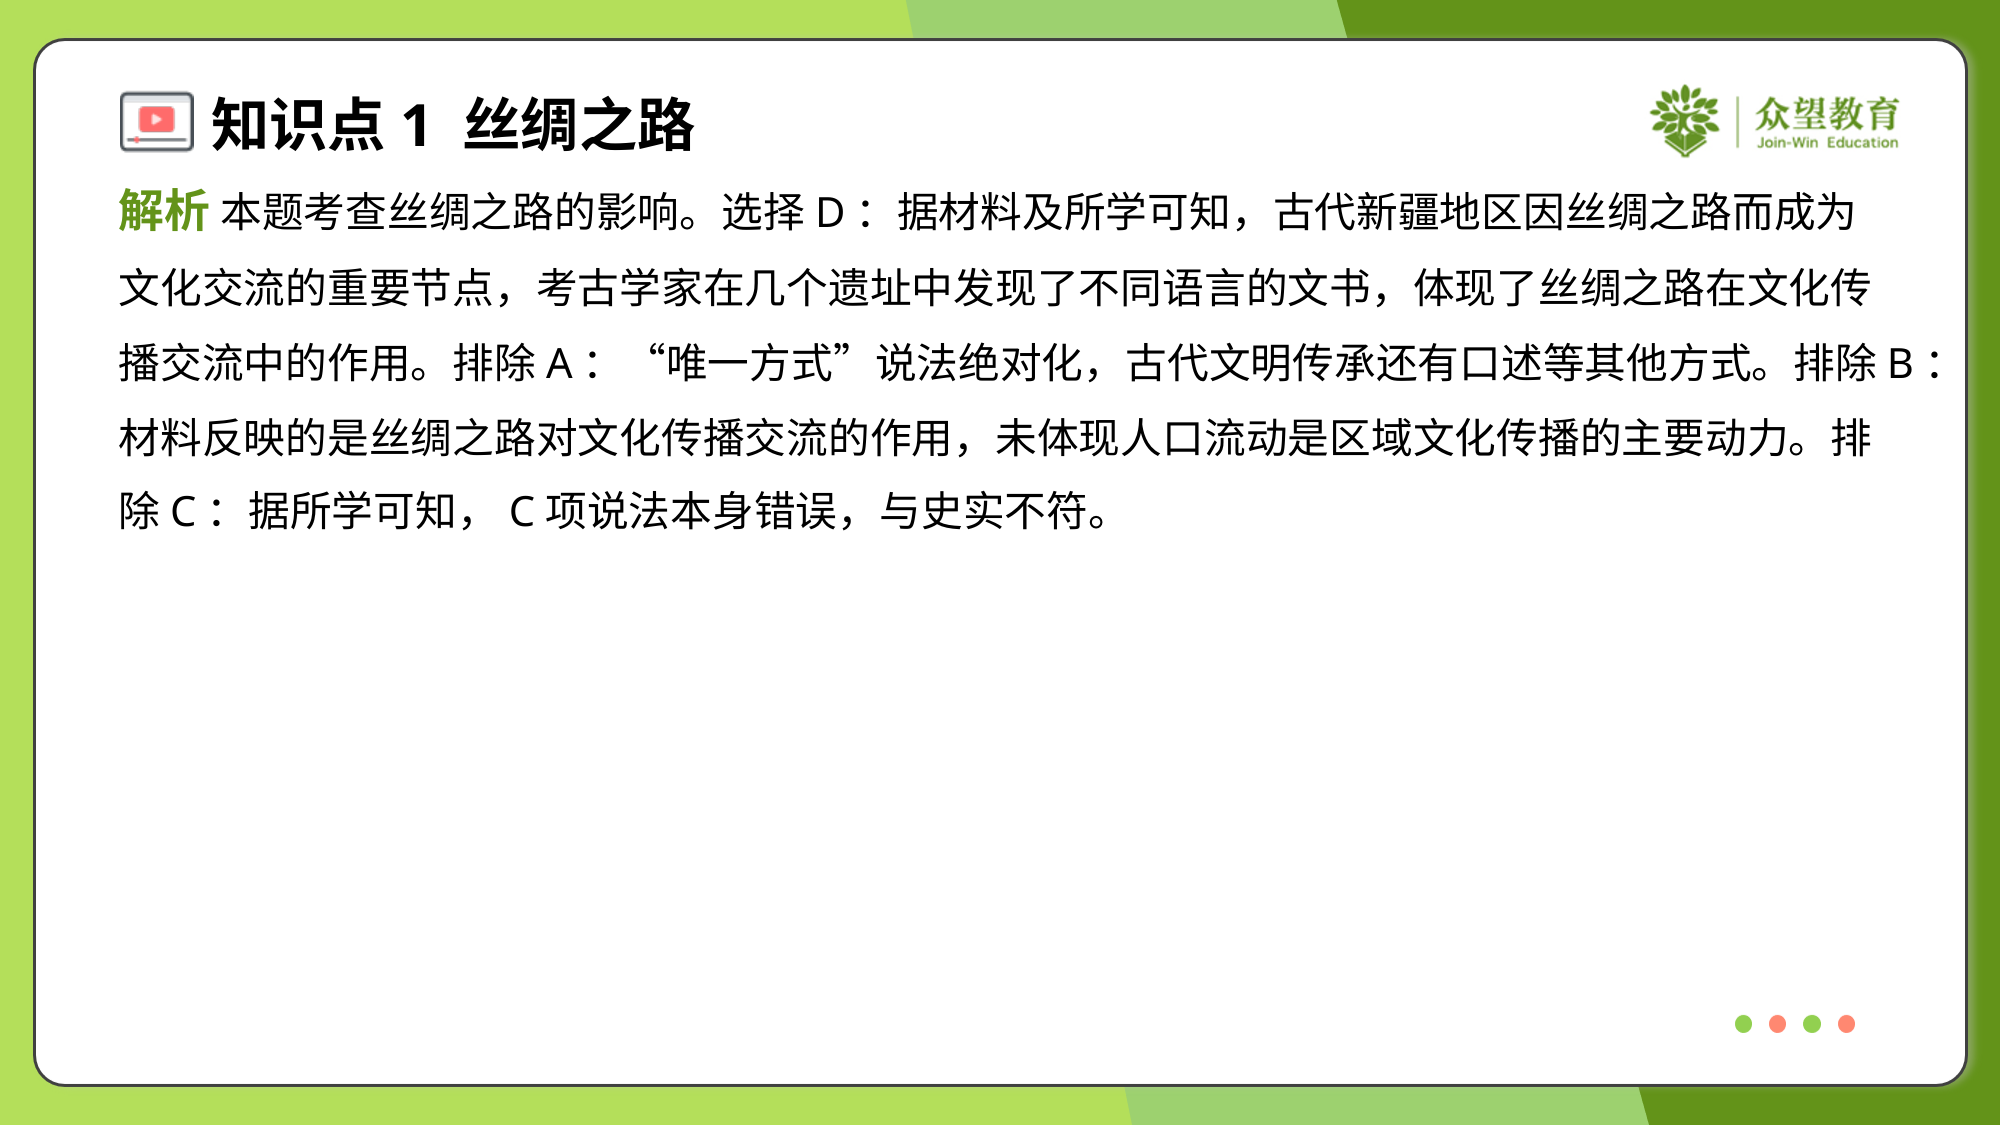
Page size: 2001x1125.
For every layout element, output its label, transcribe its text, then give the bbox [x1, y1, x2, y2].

picture [0, 0, 2000, 1125]
text_box 解析 本题考查丝绸之路的影响。选择D：据材料及所学可知，古代新疆地区因丝绸之路而成为 文化交流的重要节点，考古学家在几个遗址中发现了不同语言的文书，体现了丝绸之路在文化传 播交流中的作用。排除A：“唯一方式”说法绝对化，古代文明传承还有口述等其他方式。排除B： 材料反映的是丝绸之路对文化传播交流的作用，未体现人口流动是区域文化传播的主要动力。排 除C：据所学可知，C项说法本身错误，与史实不符。 [118, 159, 1883, 527]
